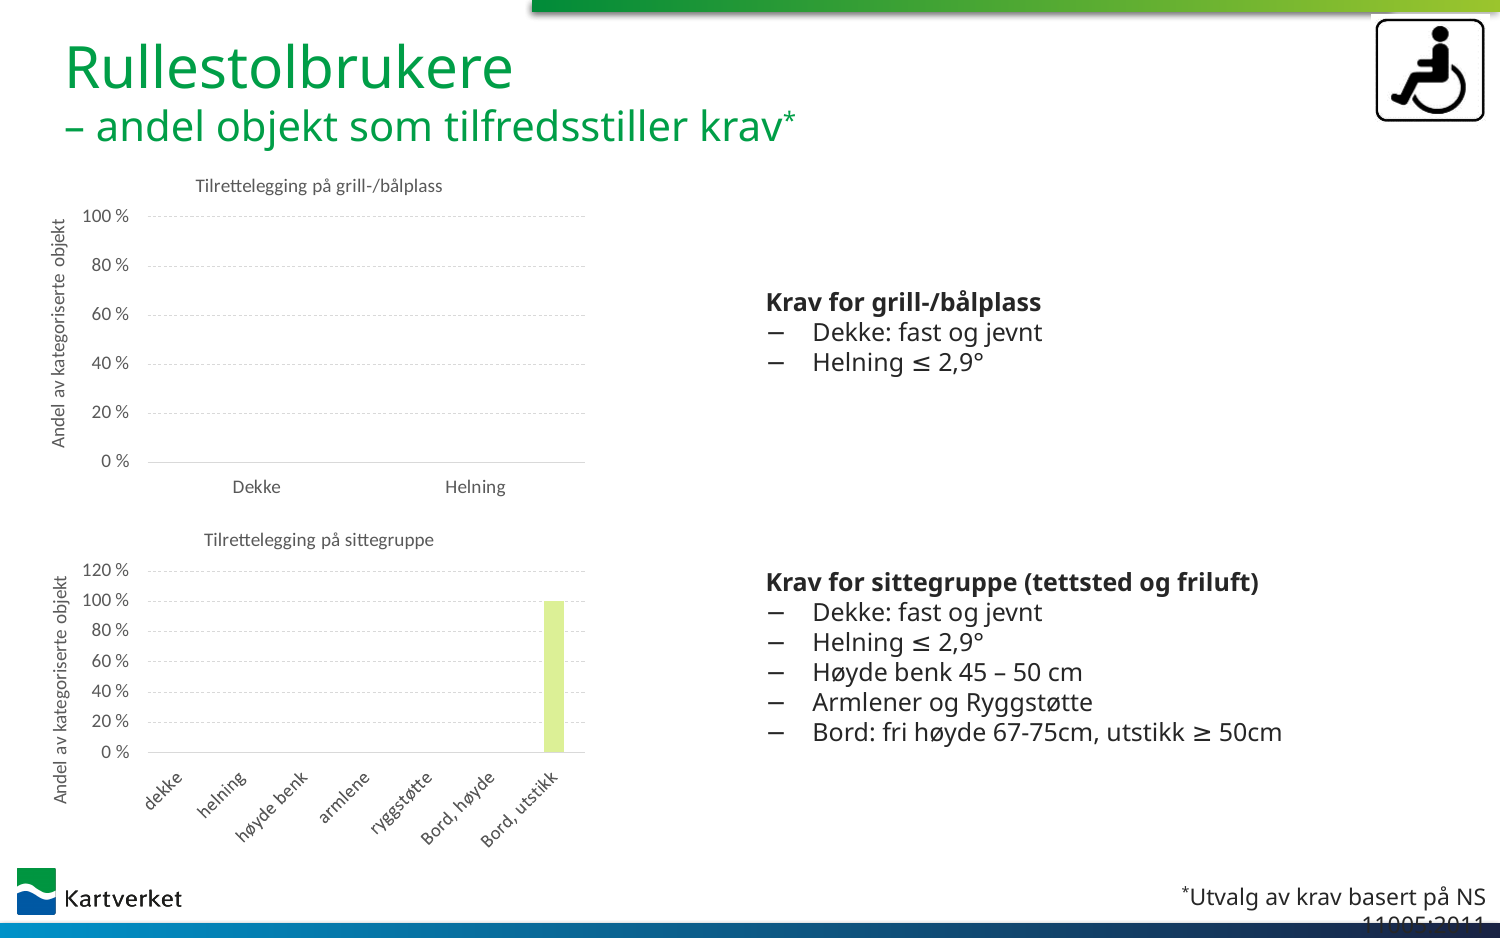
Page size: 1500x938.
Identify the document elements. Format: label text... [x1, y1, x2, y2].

picture [1371, 13, 1491, 127]
text_box Rullestolbrukere – andel objekt som tilfredsstiller krav* [49, 14, 1431, 158]
picture [41, 520, 596, 859]
picture [41, 166, 596, 505]
text_box *Utvalg av krav basert på NS 11005:2011 [1068, 873, 1500, 938]
text_box Krav for sittegruppe (tettsted og friluft) Dekke: fast og jevnt Helning ≤ 2,9° Høyde benk 45 – 50 cm Armlener og Ryggstøtte Bord: fri høyde 67-75cm, utstikk ≥ 50cm [750, 559, 1500, 754]
text_box Krav for grill-/bålplass Dekke: fast og jevnt Helning ≤ 2,9° [750, 279, 1452, 384]
